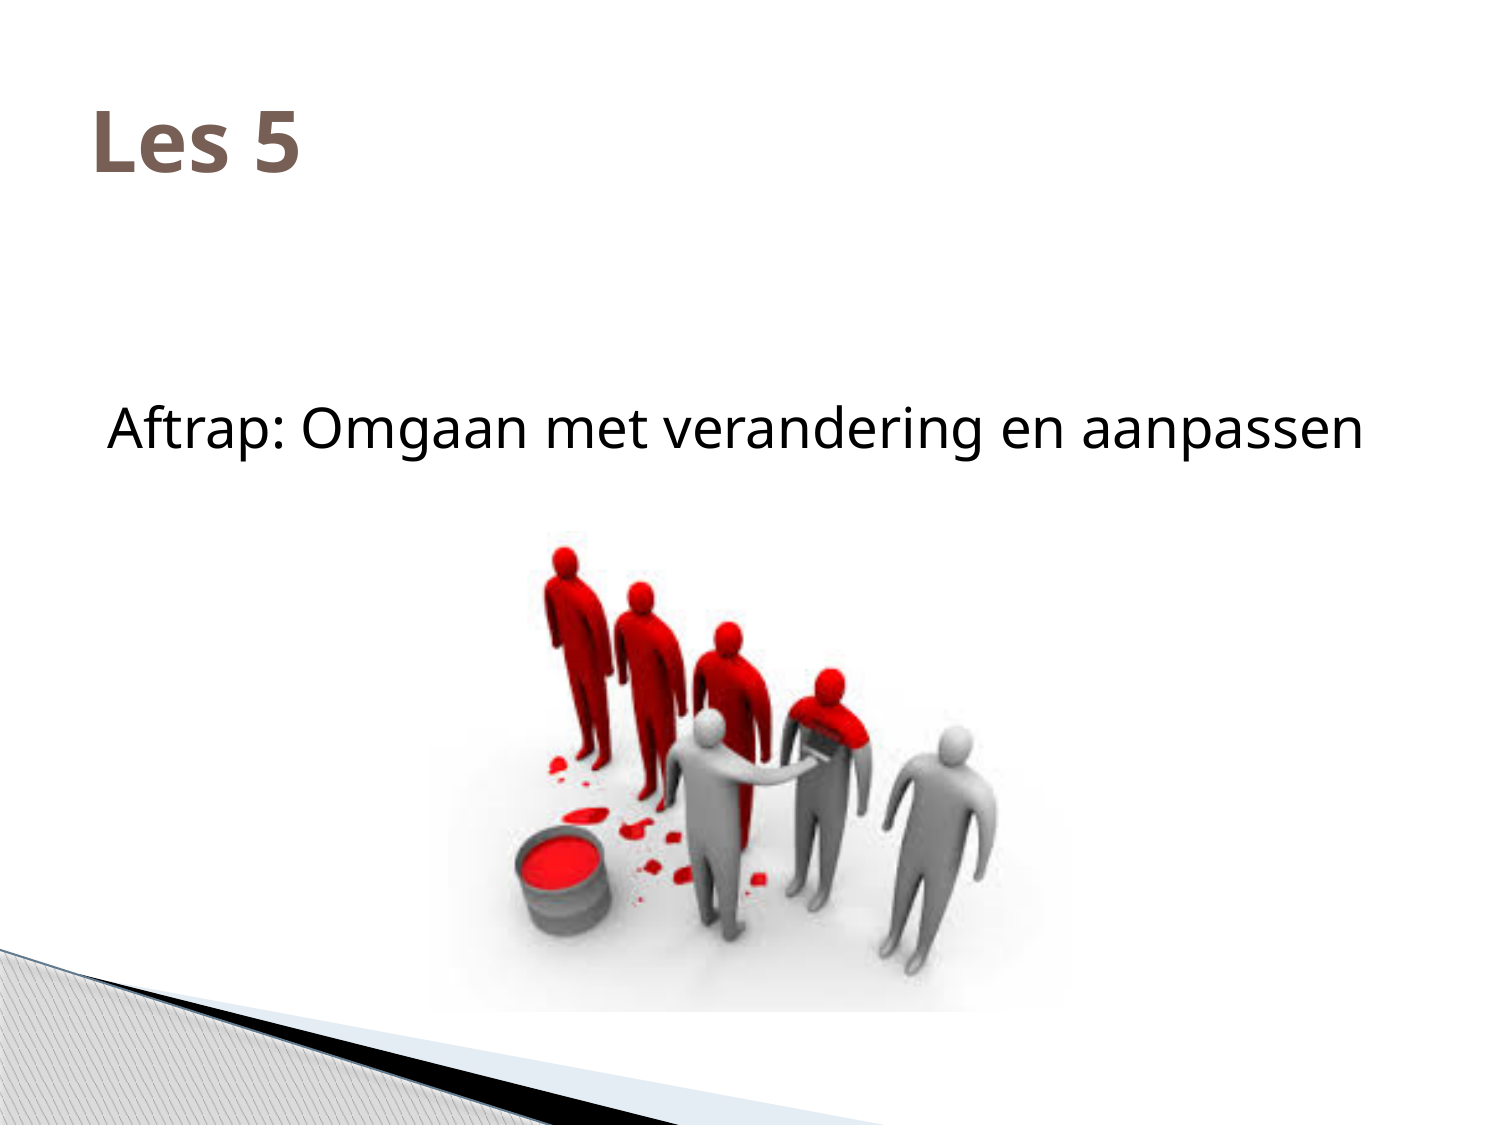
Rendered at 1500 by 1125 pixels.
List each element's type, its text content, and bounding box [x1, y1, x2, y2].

list Aftrap: Omgaan met verandering en aanpassen [75, 385, 1425, 986]
title Les 5 [75, 45, 1425, 233]
picture [429, 531, 1071, 1013]
